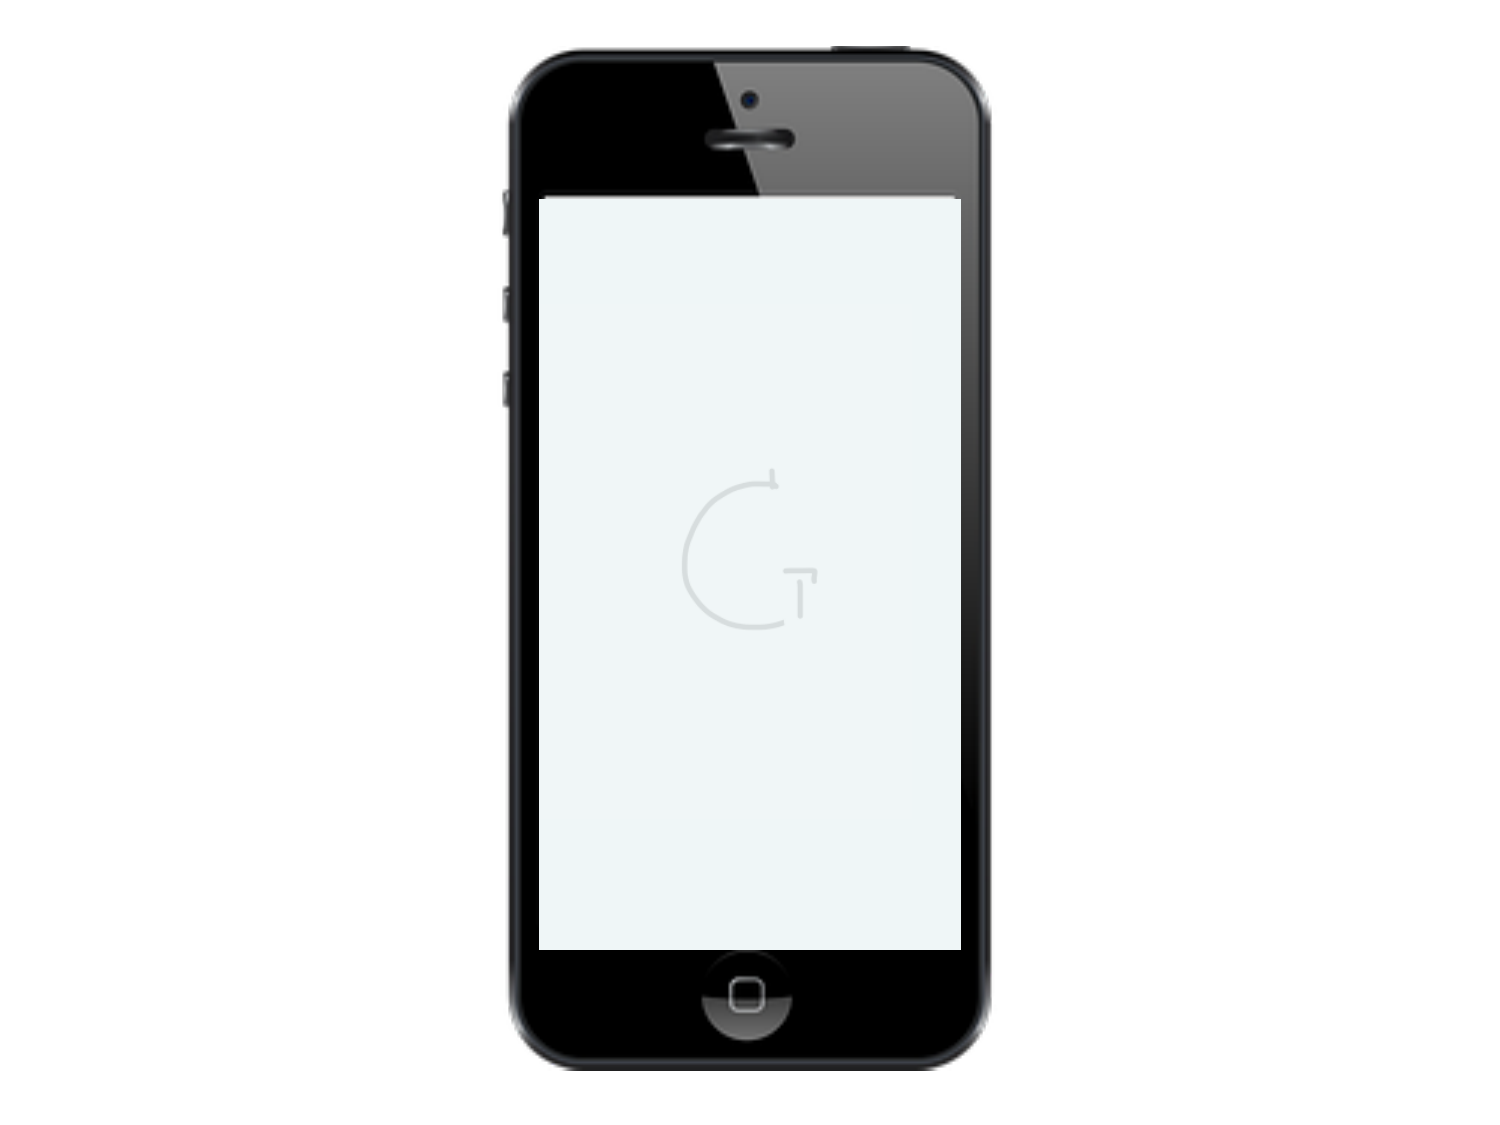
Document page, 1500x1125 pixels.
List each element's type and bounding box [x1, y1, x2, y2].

picture [491, 46, 1005, 1071]
